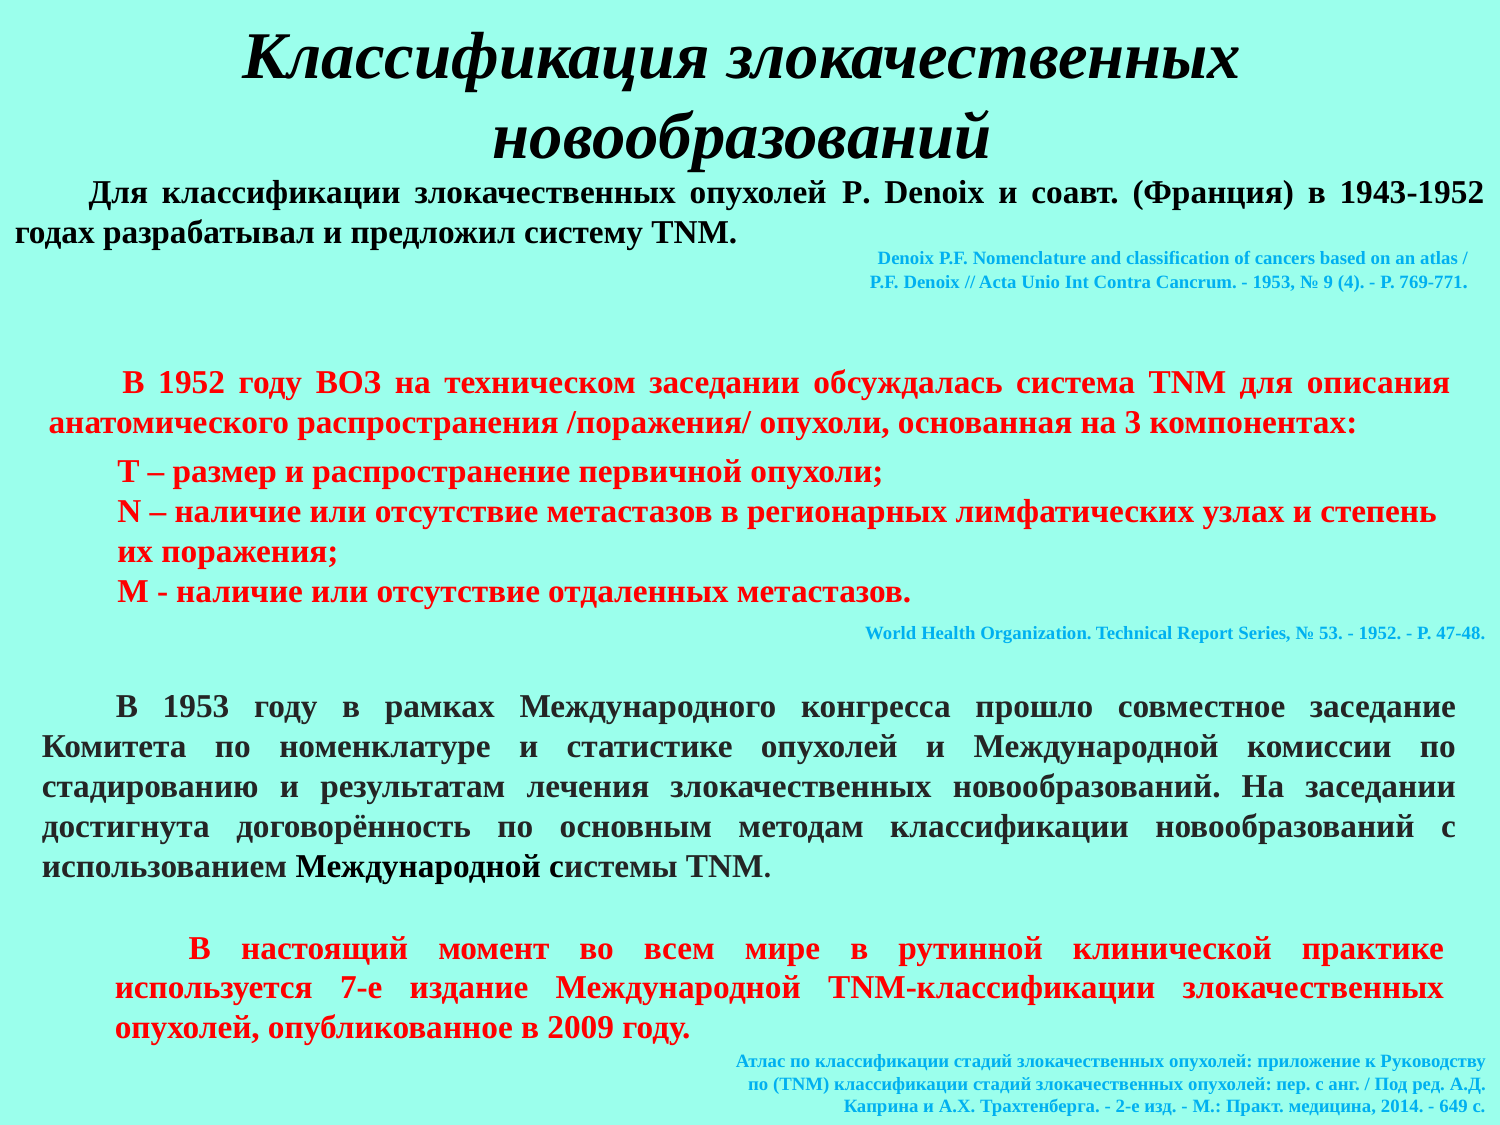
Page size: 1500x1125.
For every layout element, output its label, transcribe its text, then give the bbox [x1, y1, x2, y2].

text_box В настоящий момент во всем мире в рутинной клинической практике используется 7-е издание Международной TNM-классификации злокачественных опухолей, опубликованное в 2009 году. [99, 918, 1461, 1053]
text_box World Health Organization. Technical Report Series, № 53. - 1952. - P. 47-48. [836, 613, 1500, 651]
text_box Для классификации злокачественных опухолей P. Denoix и соавт. (Франция) в 1943-1952 годах разрабатывал и предложил систему TNM. [0, 163, 1500, 258]
text_box В 1953 году в рамках Международного конгресса прошло совместное заседание Комитета по номенклатуре и статистике опухолей и Международной комиссии по стадированию и результатам лечения злокачественных новообразований. На заседании достигнута договорённость по основным методам классификации новообразований с использованием Международной системы TNM. [27, 676, 1473, 892]
text_box Denoix P.F. Nomenclature and classification of cancers based on an atlas / P.F. Denoix // Acta Unio Int Contra Cancrum. - 1953, № 9 (4). - P. 769-771. [847, 238, 1483, 301]
text_box Т – размер и распространение первичной опухоли; N – наличие или отсутствие метастазов в регионарных лимфатических узлах и степень их поражения; М - наличие или отсутствие отдаленных метастазов. [102, 442, 1467, 617]
text_box Классификация злокачественных новообразований [45, 19, 1440, 165]
text_box Атлас по классификации стадий злокачественных опухолей: приложение к Руководству по (TNM) классификации стадий злокачественных опухолей: пер. с анг. / Под ред. А.Д. Каприна и А.Х. Трахтенберга. - 2-е изд. - М.: Практ. медицина, 2014. - 649 с. [699, 1041, 1500, 1124]
text_box В 1952 году ВОЗ на техническом заседании обсуждалась система TNM для описания анатомического распространения /поражения/ опухоли, основанная на 3 компонентах: [33, 352, 1468, 448]
